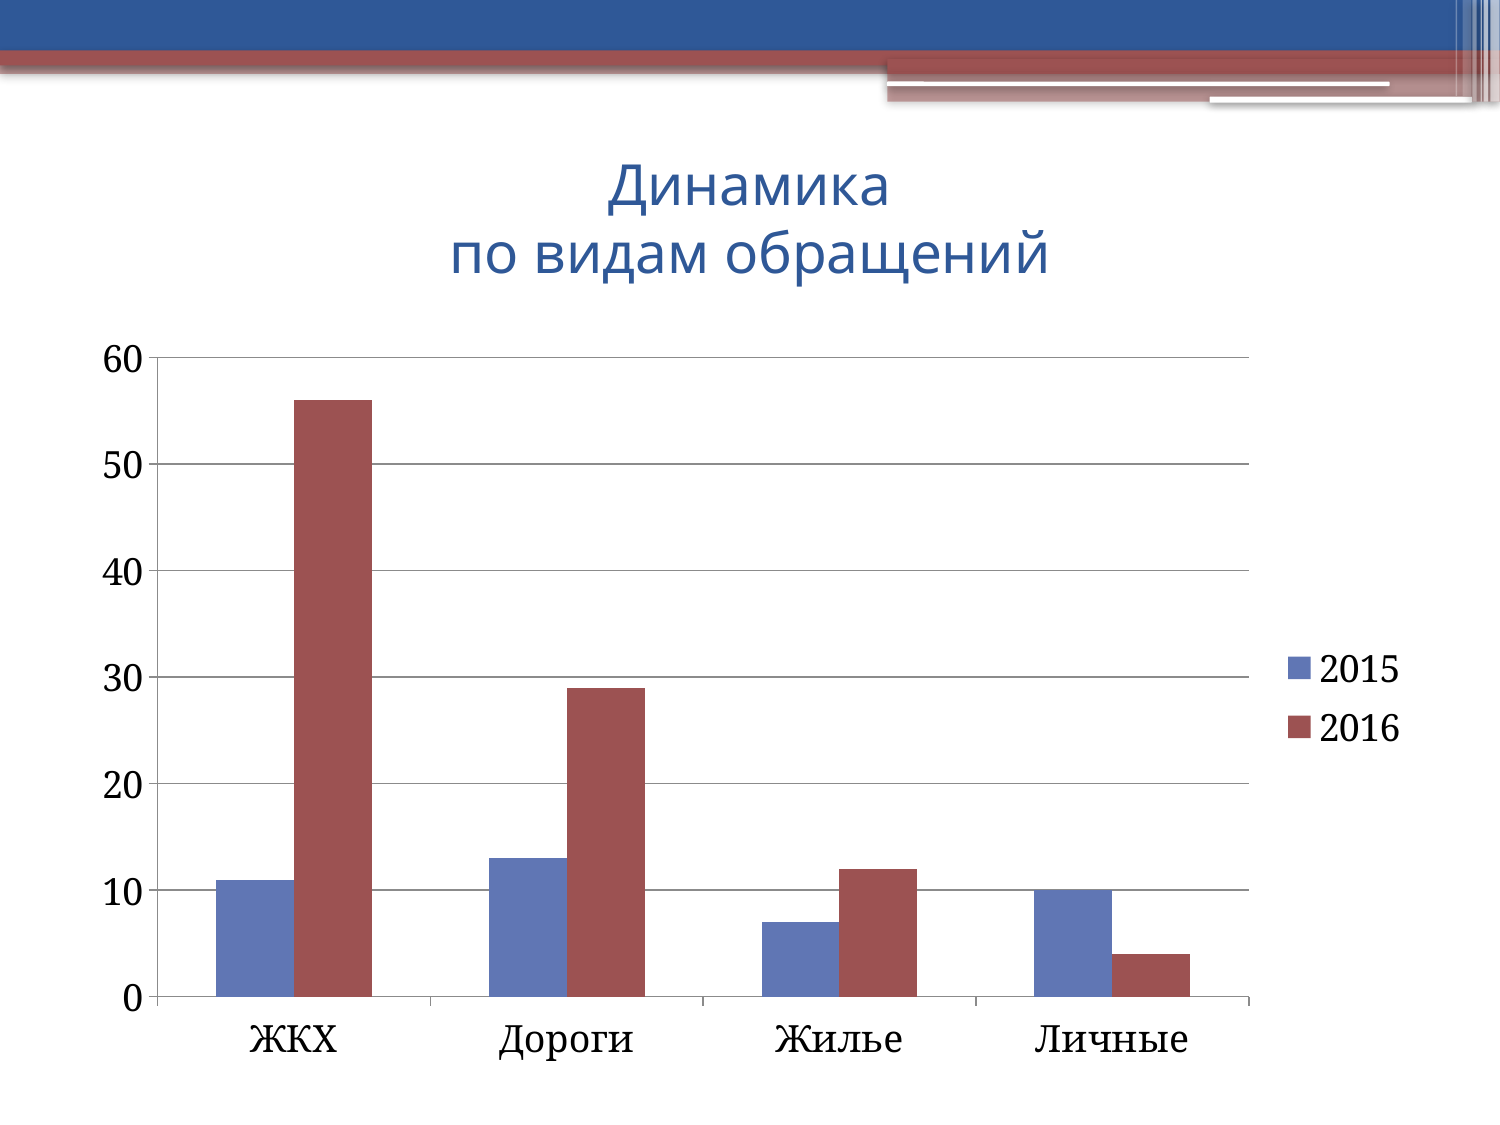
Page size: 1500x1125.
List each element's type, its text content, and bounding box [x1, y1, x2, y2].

chart [74, 316, 1426, 1079]
title Динамика по видам обращений [75, 140, 1425, 293]
